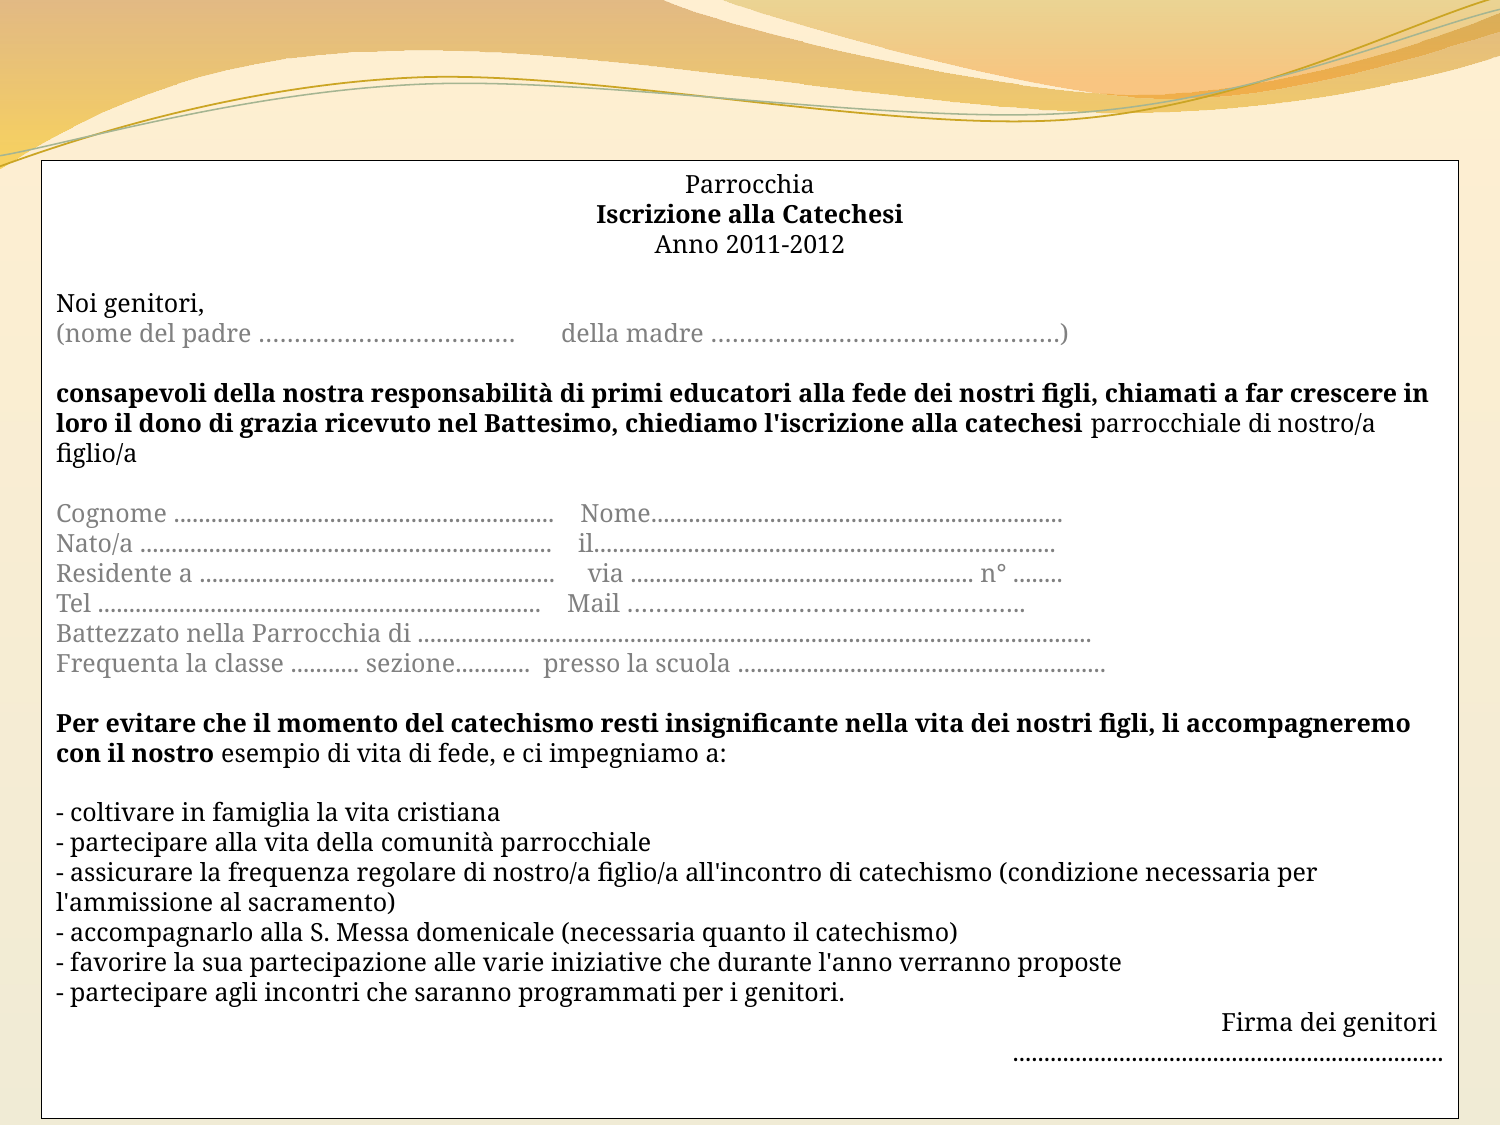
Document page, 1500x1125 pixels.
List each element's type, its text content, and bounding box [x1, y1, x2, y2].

text_box Parrocchia Iscrizione alla Catechesi Anno 2011-2012 Noi genitori, (nome del padre ……………………………… della madre …………….……………………………) consapevoli della nostra responsabilità di primi educatori alla fede dei nostri figli, chiamati a far crescere in loro il dono di grazia ricevuto nel Battesimo, chiediamo l'iscrizione alla catechesi parrocchiale di nostro/a figlio/a Cognome ............................................................. Nome.................................................................. Nato/a .................................................................. il.......................................................................... Residente a ......................................................... via ....................................................... n° ........ Tel ....................................................................... Mail ……………………………………………….. Battezzato nella Parrocchia di ............................................................................................................ Frequenta la classe ........... sezione............ presso la scuola ........................................................... Per evitare che il momento del catechismo resti insignificante nella vita dei nostri figli, li accompagneremo con il nostro esempio di vita di fede, e ci impegniamo a: - coltivare in famiglia la vita cristiana - partecipare alla vita della comunità parrocchiale - assicurare la frequenza regolare di nostro/a figlio/a all'incontro di catechismo (condizione necessaria per l'ammissione al sacramento) - accompagnarlo alla S. Messa domenicale (necessaria quanto il catechismo) - favorire la sua partecipazione alle varie iniziative che durante l'anno verranno proposte - partecipare agli incontri che saranno programmati per i genitori. Firma dei genitori ..................................................................... [41, 160, 1459, 1119]
